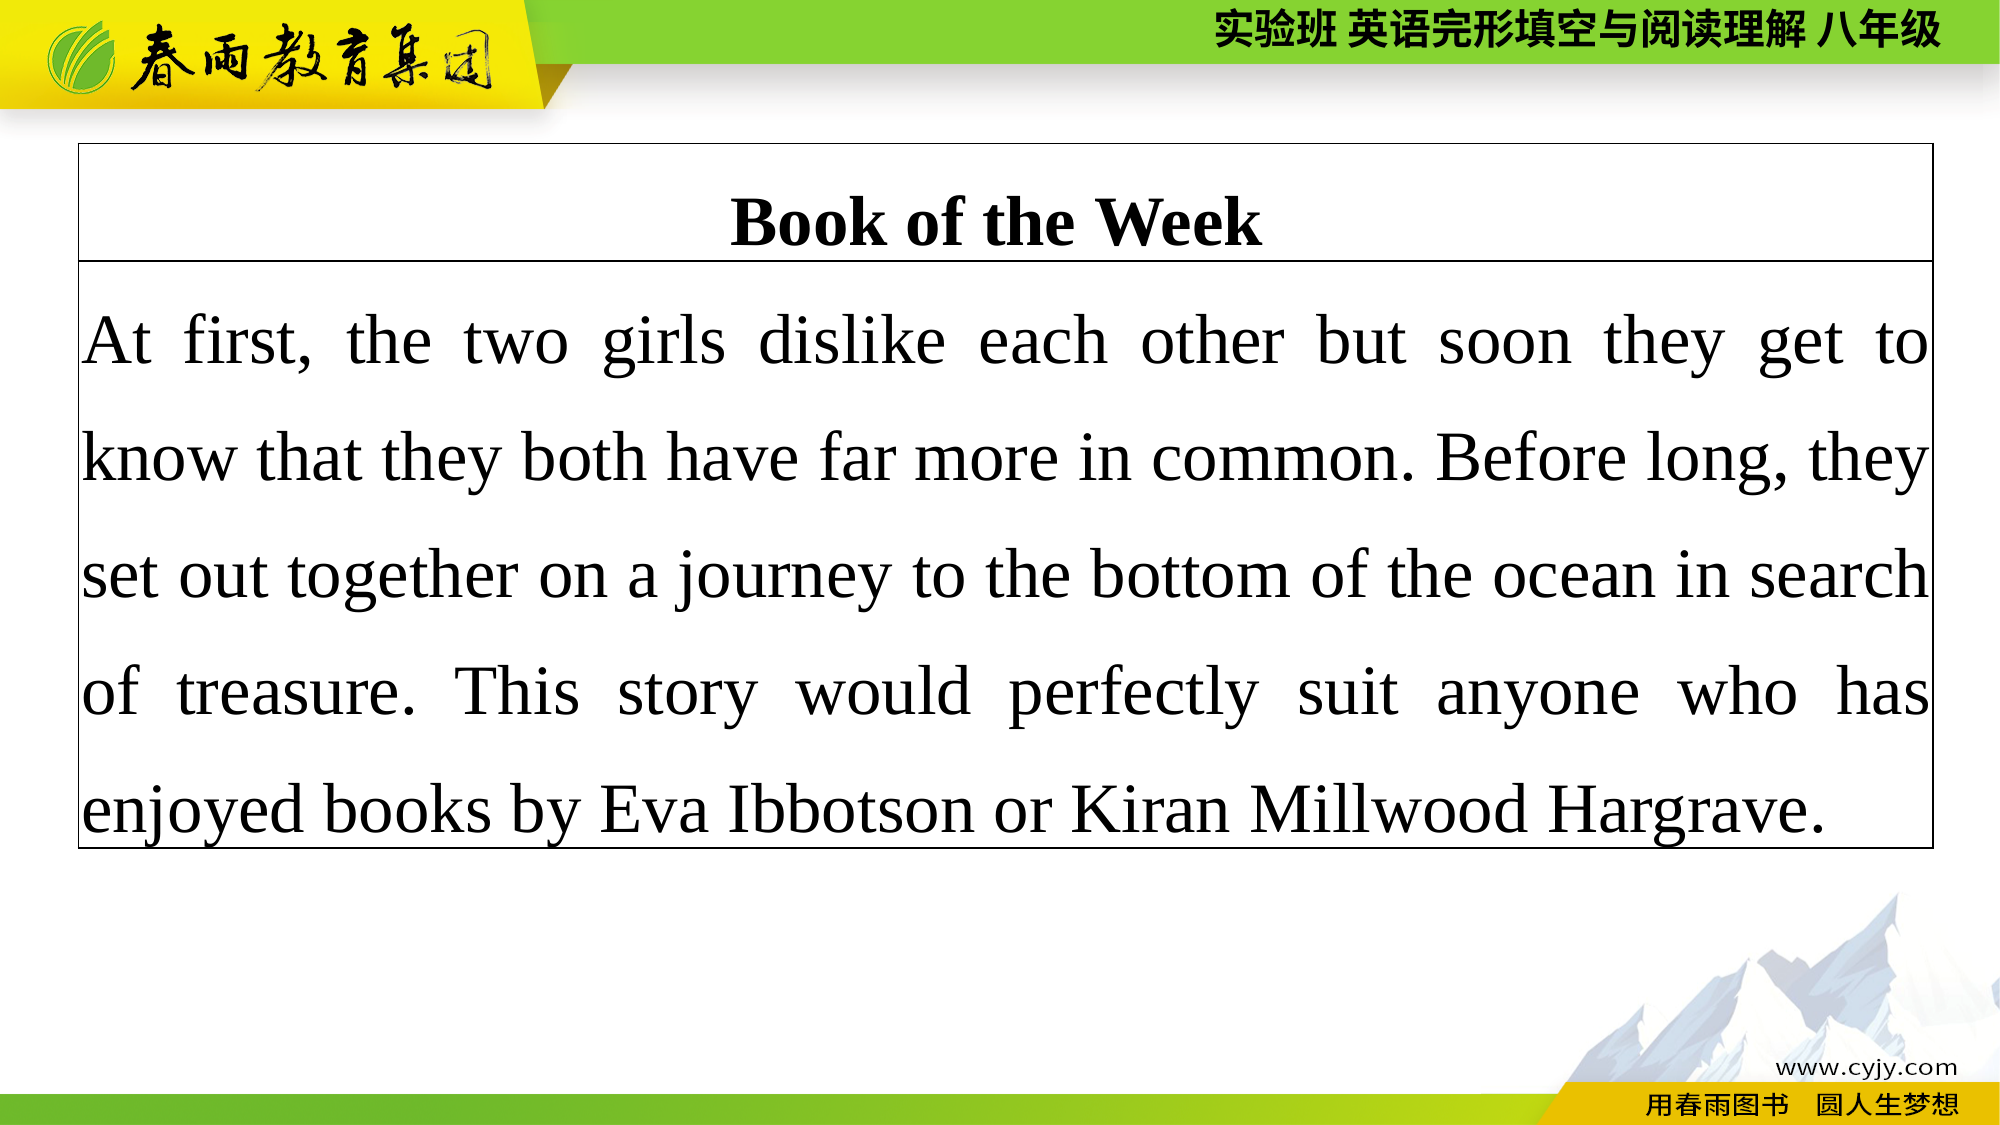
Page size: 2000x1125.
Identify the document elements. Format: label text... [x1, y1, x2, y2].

table_header Book of the Week [79, 144, 1932, 260]
picture [0, 0, 2000, 1125]
table_cell At first, the two girls dislike each other but soon they get to know that they both have far more in common. Before long, they set out together on a journey to the bottom of the ocean in search of treasure. This story would perfectly suit anyone who has enjoyed books by Eva Ibbotson or Kiran Millwood Hargrave. [79, 262, 1932, 847]
